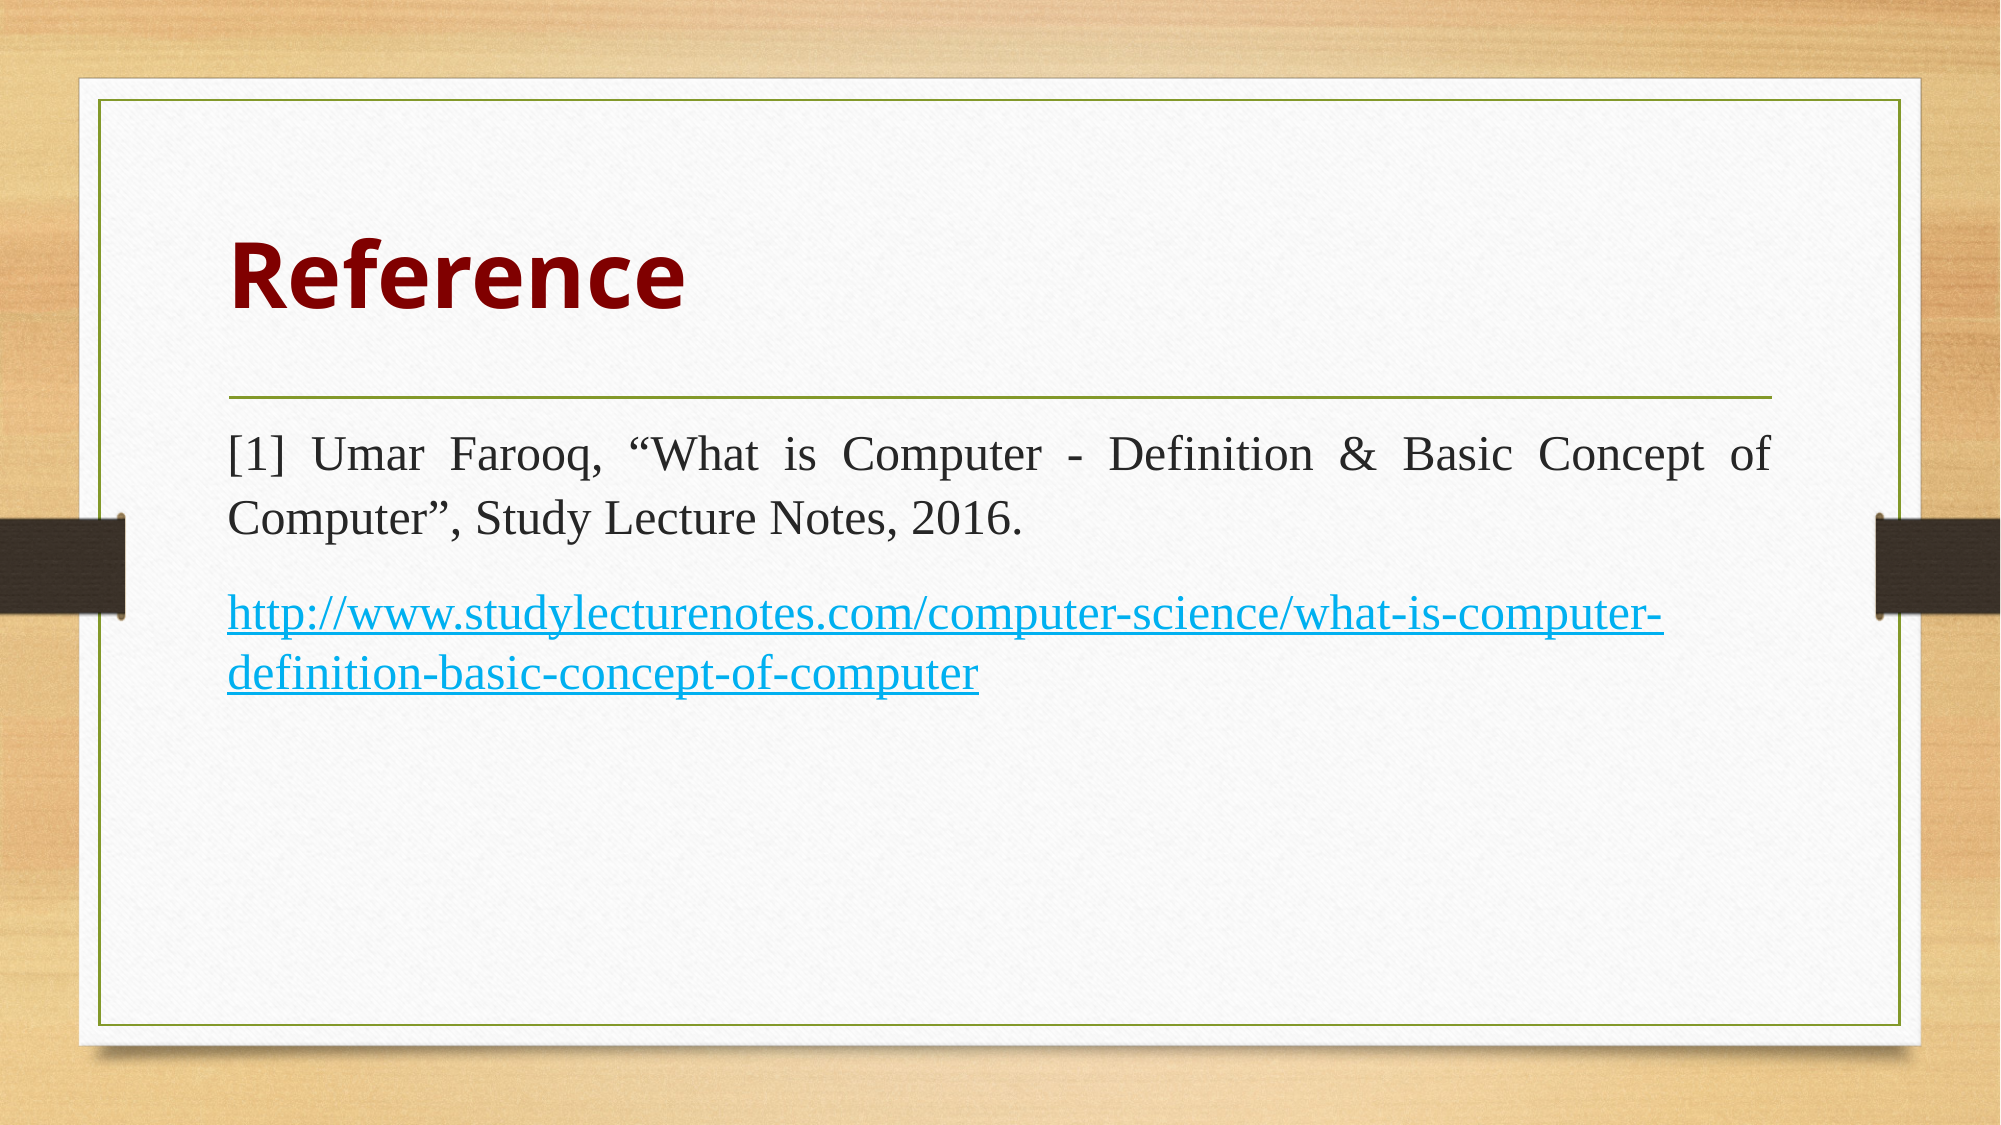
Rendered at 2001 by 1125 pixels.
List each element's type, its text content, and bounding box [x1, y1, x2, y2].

picture [0, 0, 2001, 1125]
title Reference [212, 161, 1788, 375]
list [1] Umar Farooq, “What is Computer - Definition & Basic Concept of Computer”, Study Lecture Notes, 2016. http://www.studylecturenotes.com/computer-science/what-is-computer-definition-basic-concept-of-computer [212, 408, 1788, 1017]
